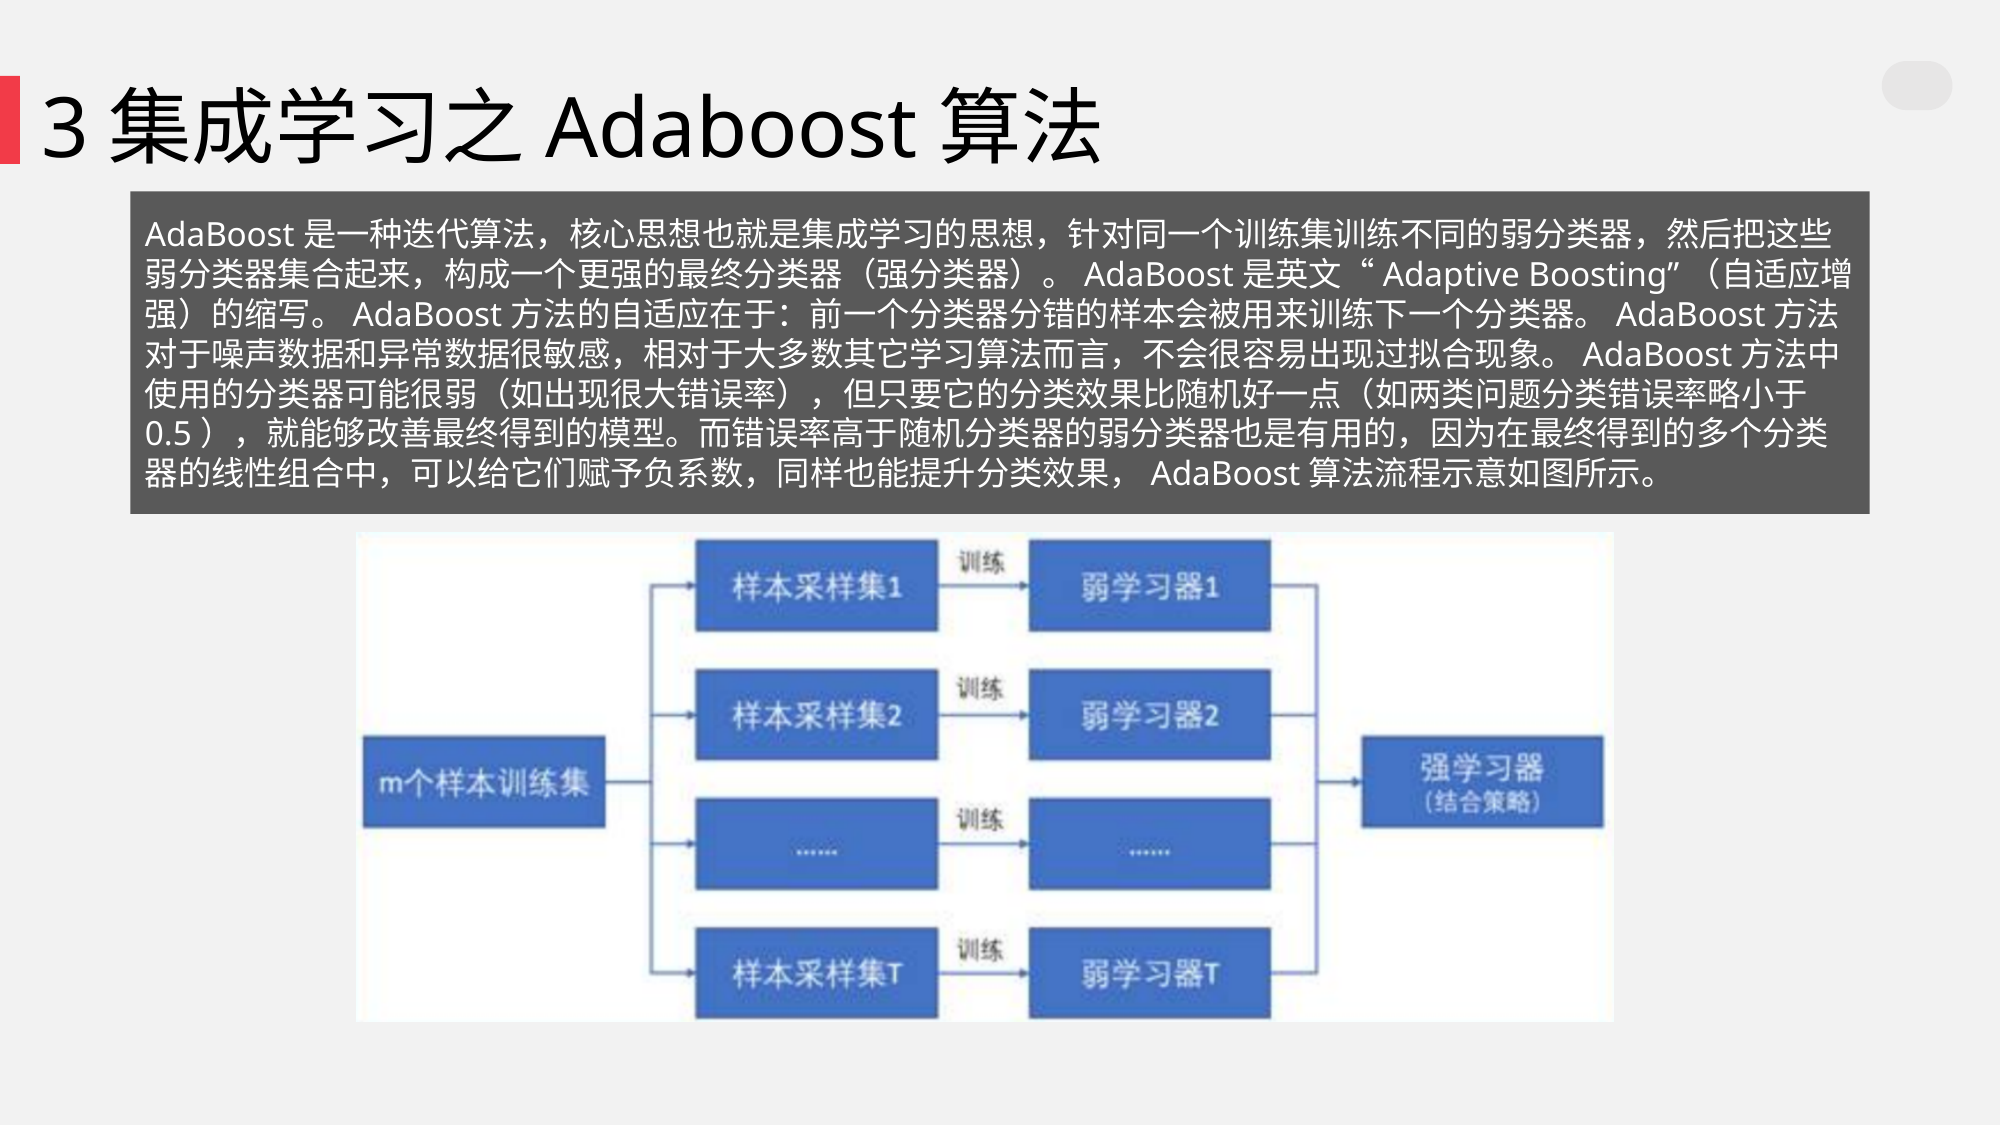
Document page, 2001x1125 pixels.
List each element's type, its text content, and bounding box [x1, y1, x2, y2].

list 3集成学习之Adaboost算法 [41, 75, 1836, 186]
picture [356, 532, 1614, 1022]
text_box AdaBoost是一种迭代算法，核心思想也就是集成学习的思想，针对同一个训练集训练不同的弱分类器，然后把这些弱分类器集合起来，构成一个更强的最终分类器（强分类器）。AdaBoost是英文“Adaptive Boosting”（自适应增强）的缩写。AdaBoost方法的自适应在于：前一个分类器分错的样本会被用来训练下一个分类器。AdaBoost方法对于噪声数据和异常数据很敏感，相对于大多数其它学习算法而言，不会很容易出现过拟合现象。AdaBoost方法中使用的分类器可能很弱（如出现很大错误率），但只要它的分类效果比随机好一点（如两类问题分类错误率略小于0.5），就能够改善最终得到的模型。而错误率高于随机分类器的弱分类器也是有用的，因为在最终得到的多个分类器的线性组合中，可以给它们赋予负系数，同样也能提升分类效果，AdaBoost算法流程示意如图所示。 [129, 190, 1871, 515]
